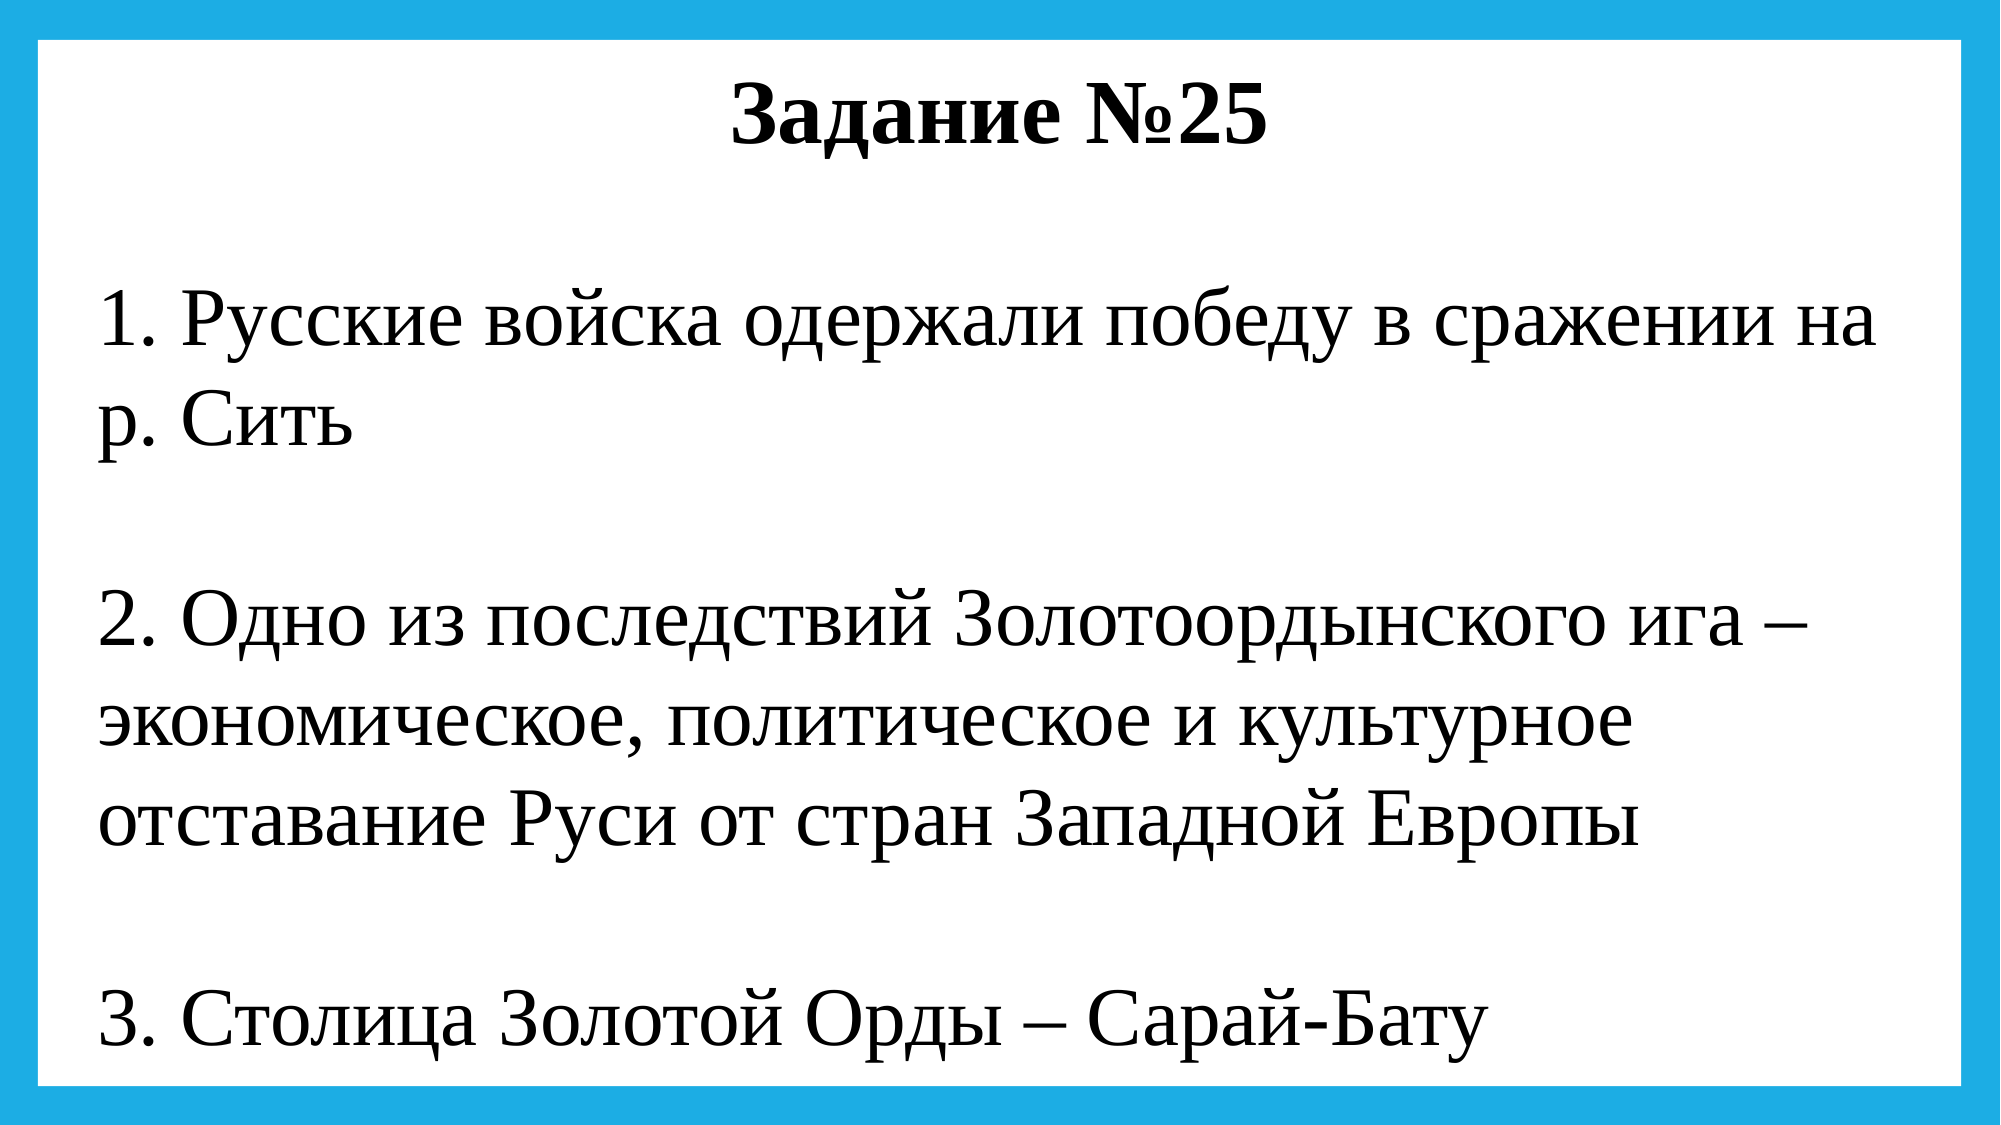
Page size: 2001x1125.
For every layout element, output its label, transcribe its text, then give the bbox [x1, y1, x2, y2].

text_box Задание №25 1. Русские войска одержали победу в сражении на р. Сить 2. Одно из последствий Золотоордынского ига – экономическое, политическое и культурное отставание Руси от стран Западной Европы 3. Столица Золотой Орды – Сарай-Бату [82, 45, 1918, 1070]
